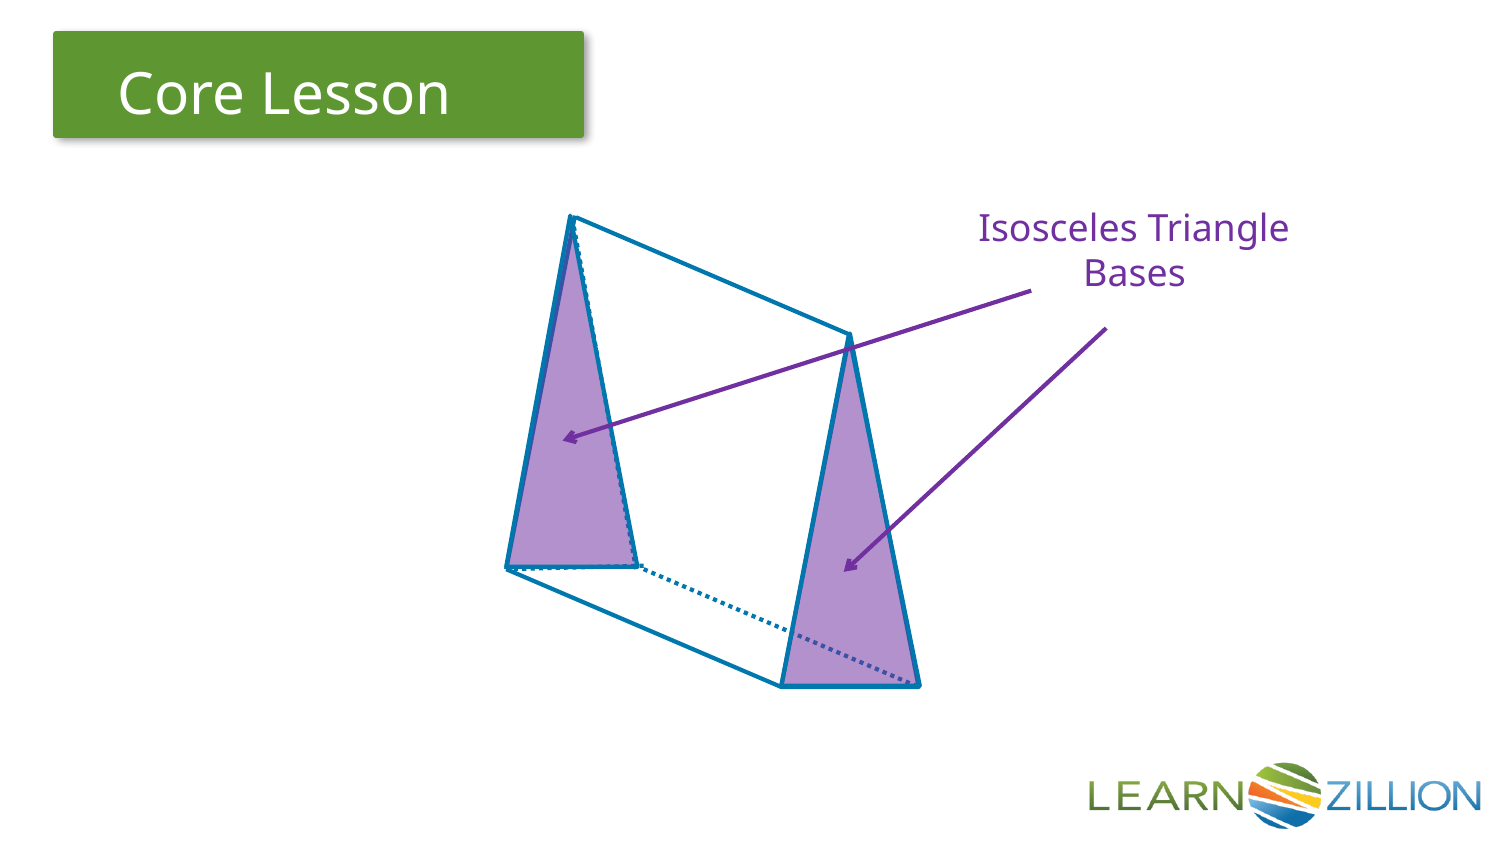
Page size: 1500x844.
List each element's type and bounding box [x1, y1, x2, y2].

picture [1087, 759, 1482, 831]
text_box [562, 196, 1351, 573]
text_box [506, 215, 919, 688]
